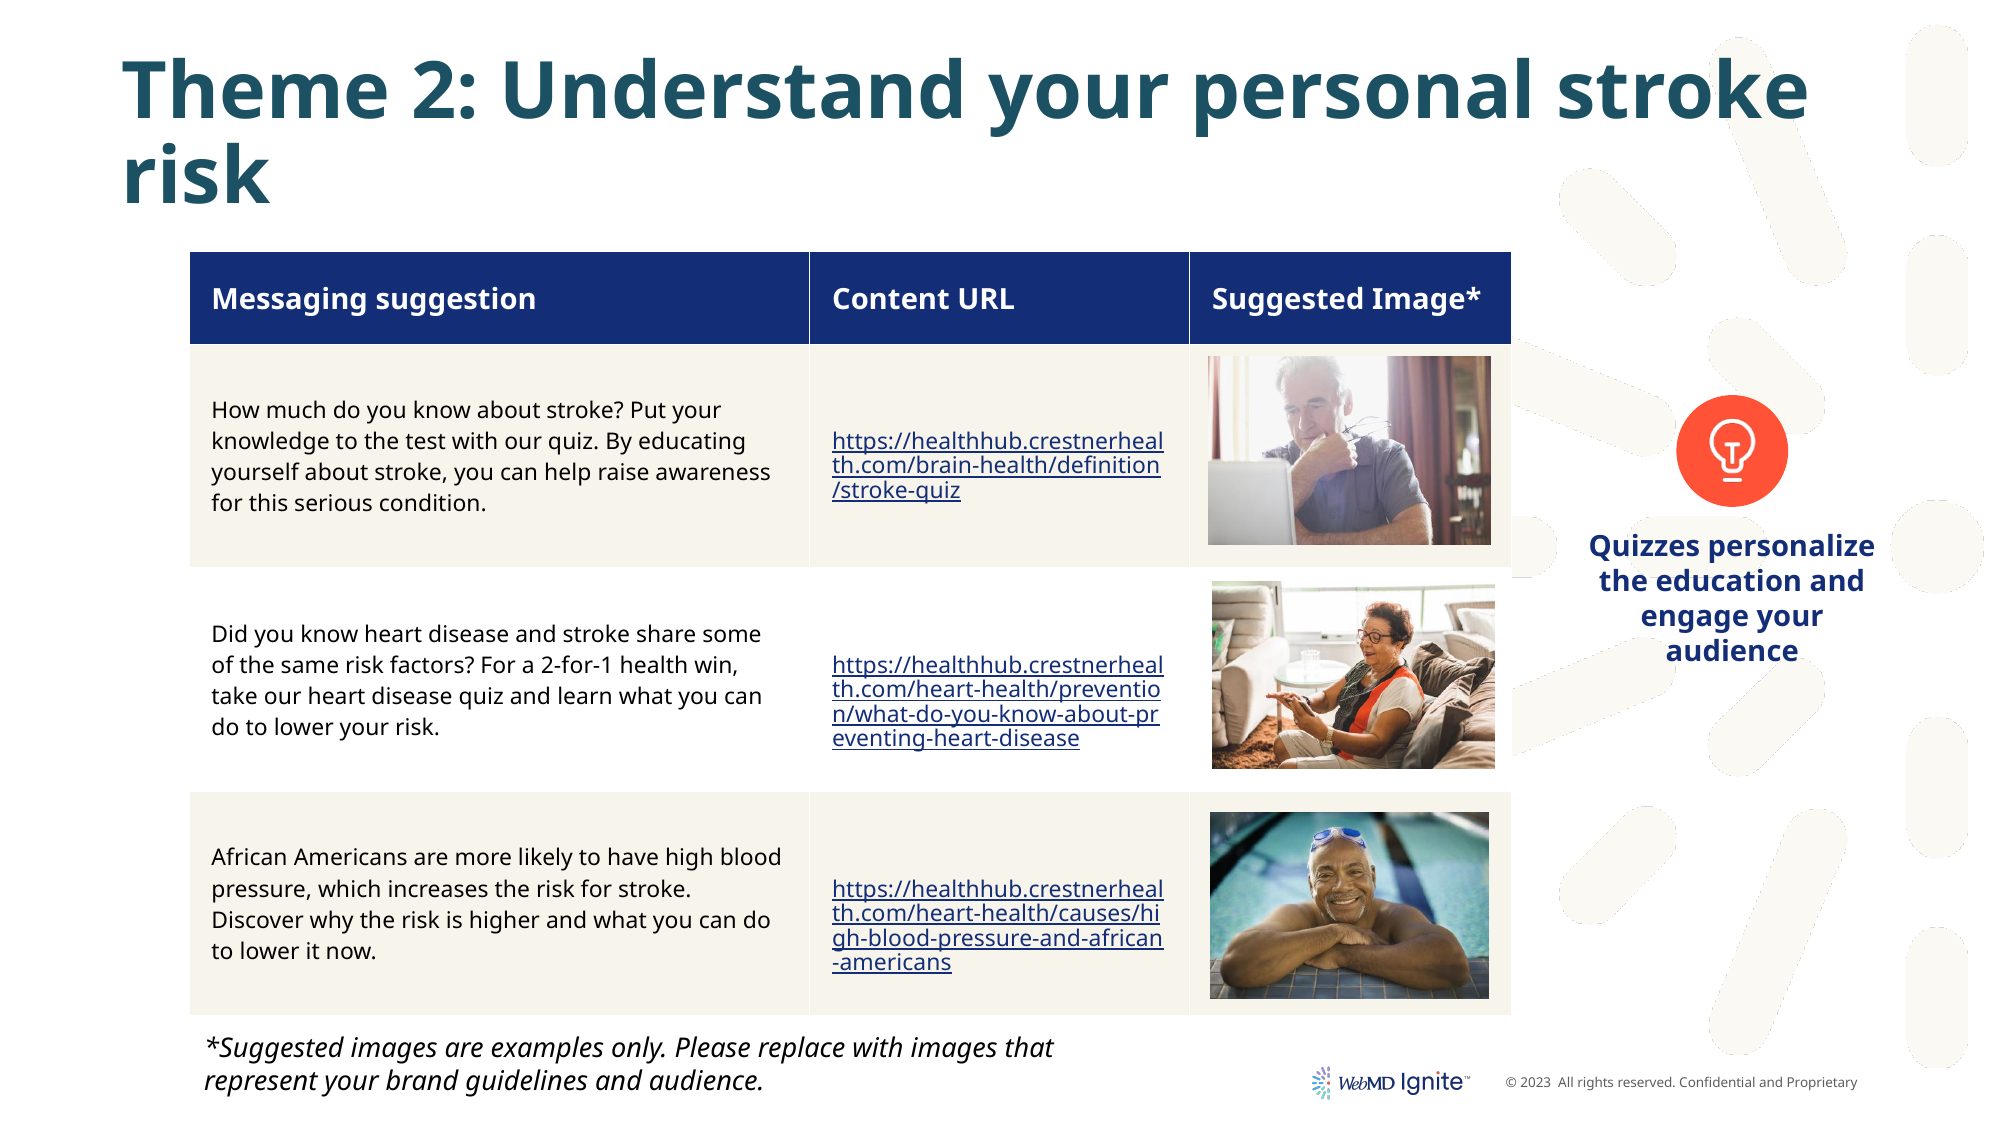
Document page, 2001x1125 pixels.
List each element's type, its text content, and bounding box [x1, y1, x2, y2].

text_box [1676, 394, 1789, 508]
table_header Messaging suggestion [190, 252, 809, 344]
table_header Content URL [810, 252, 1189, 344]
picture [1208, 356, 1491, 546]
table_cell https://healthhub.crestnerhealth.com/heart-health/prevention/what-do-you-know-about-preventing-heart-disease [810, 569, 1189, 791]
table_cell How much do you know about stroke? Put your knowledge to the test with our quiz. By educating yourself about stroke, you can help raise awareness for this serious condition. [190, 345, 809, 567]
table_cell African Americans are more likely to have high blood pressure, which increases the risk for stroke. Discover why the risk is higher and what you can do to lower it now. [190, 792, 809, 1015]
table_cell [1190, 345, 1511, 567]
table_cell [1190, 569, 1511, 791]
picture [1212, 580, 1495, 770]
table_cell Did you know heart disease and stroke share some of the same risk factors? For a 2-for-1 health win, take our heart disease quiz and learn what you can do to lower your risk. [190, 569, 809, 791]
table_cell https://healthhub.crestnerhealth.com/heart-health/causes/high-blood-pressure-and-african-americans [810, 792, 1189, 1015]
text_box *Suggested images are examples only. Please replace with images that represent your brand guidelines and audience. [189, 1015, 1085, 1111]
picture [1308, 1063, 1474, 1103]
table_cell https://healthhub.crestnerhealth.com/brain-health/definition/stroke-quiz [810, 345, 1189, 567]
text_box Quizzes personalize the education and engage your audience [1569, 512, 1896, 683]
table_cell [1190, 792, 1511, 1015]
title Theme 2: Understand your personal stroke risk [121, 10, 1965, 229]
picture [1210, 812, 1490, 999]
table_header Suggested Image* [1190, 252, 1511, 344]
